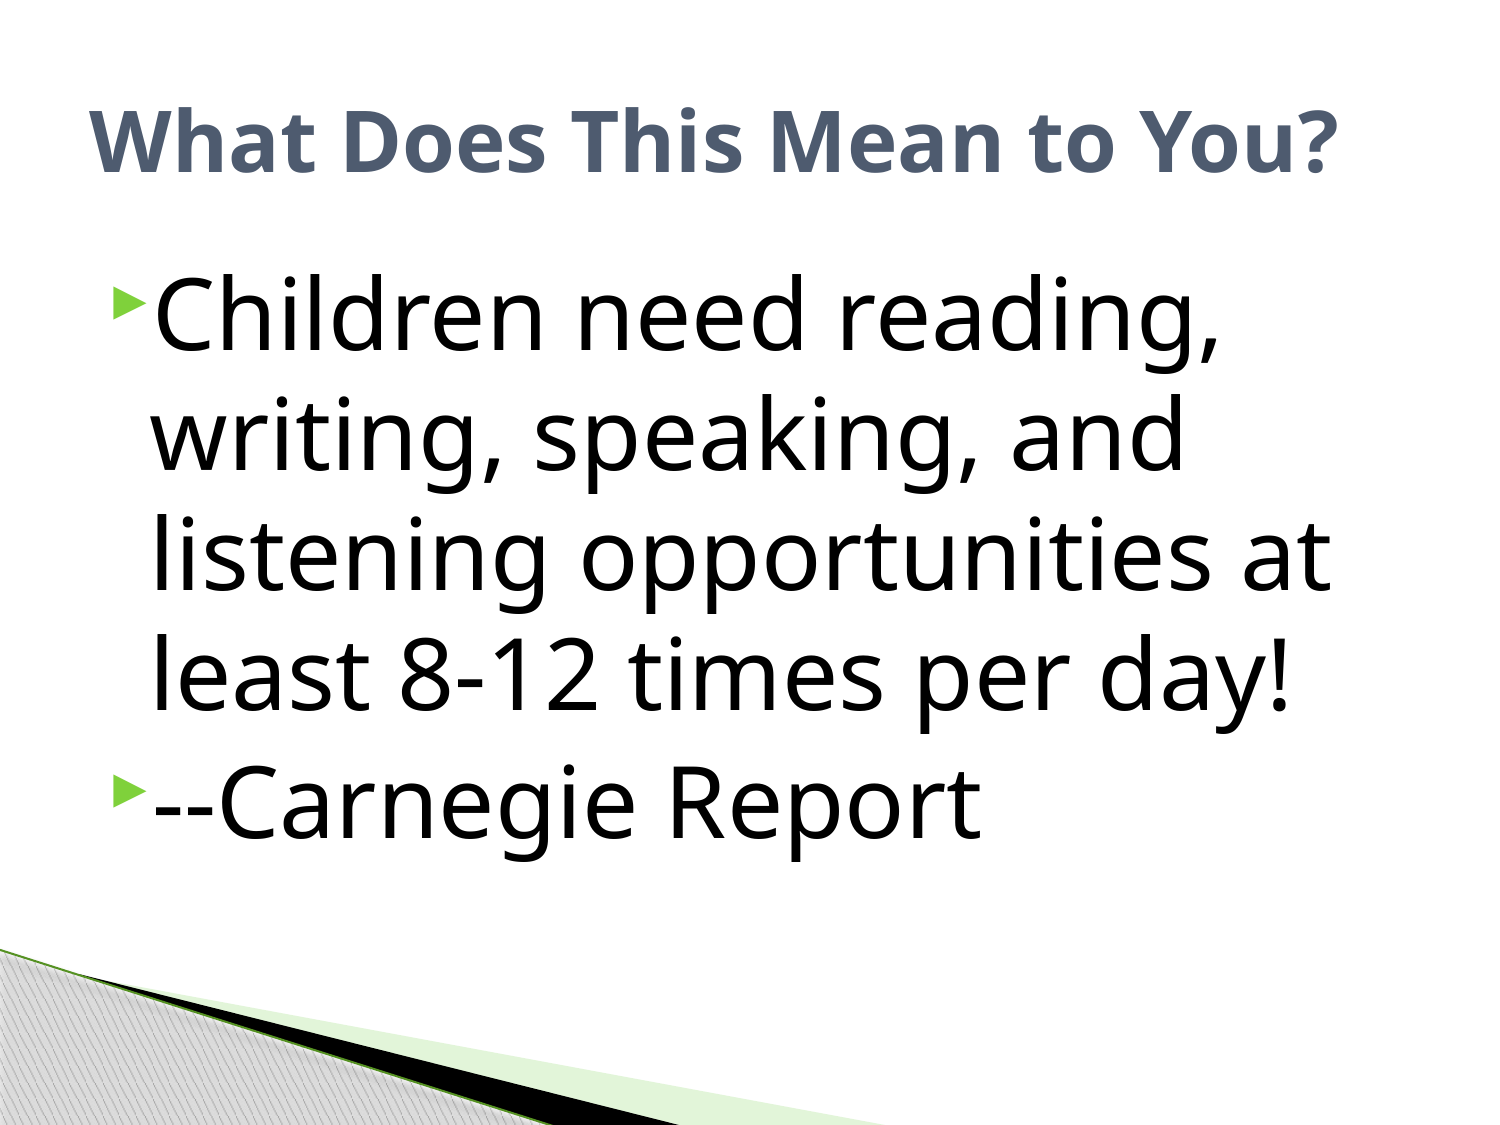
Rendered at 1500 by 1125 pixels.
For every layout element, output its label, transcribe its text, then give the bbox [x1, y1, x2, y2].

title What Does This Mean to You? [75, 45, 1425, 233]
list Children need reading, writing, speaking, and listening opportunities at least 8-12 times per day! --Carnegie Report [75, 243, 1425, 986]
